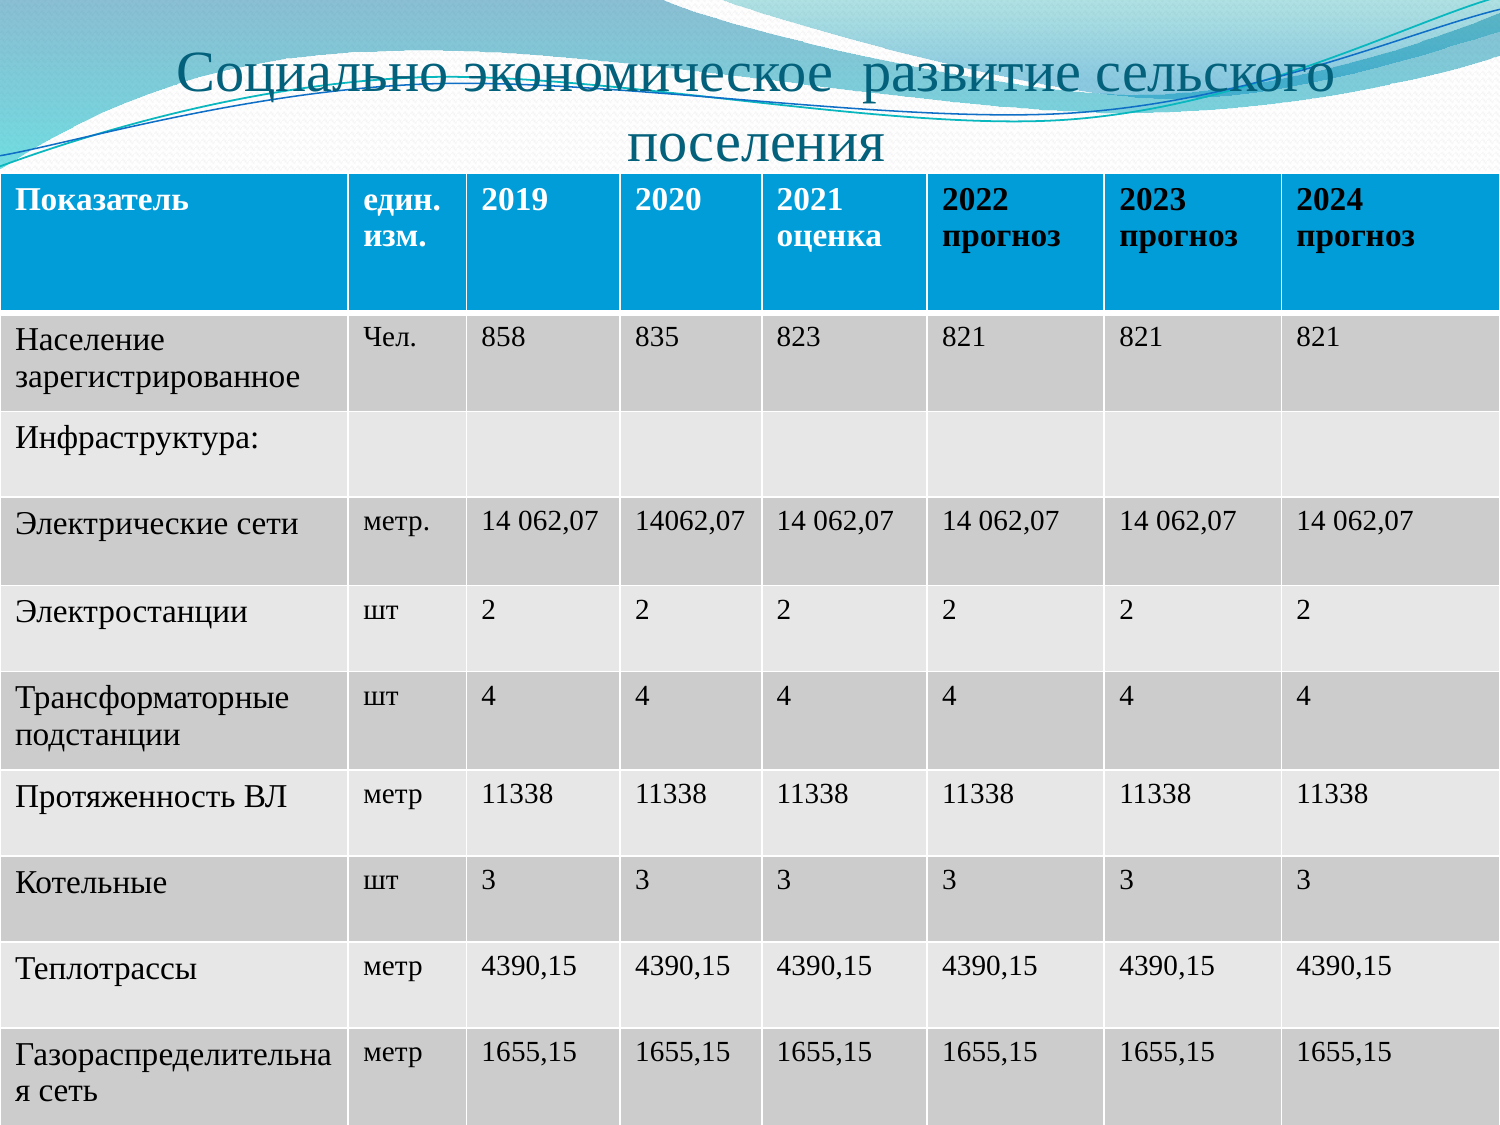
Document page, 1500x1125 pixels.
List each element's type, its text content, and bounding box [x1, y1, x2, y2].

table_cell шт [349, 857, 466, 941]
table_cell 3 [763, 857, 926, 941]
table_cell 858 [467, 316, 619, 411]
table_cell 2 [621, 586, 761, 671]
table_cell шт [349, 672, 466, 769]
table_cell 3 [1282, 857, 1499, 941]
table_cell 4 [928, 672, 1103, 769]
table_cell 11338 [763, 771, 926, 855]
table_header 2022 прогноз [928, 174, 1103, 310]
table_header 2023 прогноз [1105, 174, 1281, 310]
table_cell 11338 [467, 771, 619, 855]
table_cell 14 062,07 [928, 498, 1103, 585]
table_cell 1655,15 [928, 1029, 1103, 1125]
table_cell 2 [467, 586, 619, 671]
table_header един. изм. [349, 174, 466, 310]
table_cell 11338 [621, 771, 761, 855]
table_cell 11338 [1282, 771, 1499, 855]
table_cell Электростанции [1, 586, 347, 671]
table_cell 823 [763, 316, 926, 411]
table_cell [1105, 412, 1281, 496]
table_cell [467, 412, 619, 496]
table_header 2021 оценка [763, 174, 926, 310]
table_cell 4 [1282, 672, 1499, 769]
table_cell 4390,15 [928, 943, 1103, 1027]
table_cell 835 [621, 316, 761, 411]
table_cell 11338 [1105, 771, 1281, 855]
table_header 2020 [621, 174, 761, 310]
table_cell Инфраструктура: [1, 412, 347, 496]
table_cell Трансформаторные подстанции [1, 672, 347, 769]
table_cell 1655,15 [1282, 1029, 1499, 1125]
table_cell Электрические сети [1, 498, 347, 585]
table_header 2019 [467, 174, 619, 310]
table_cell 2 [928, 586, 1103, 671]
table_cell 4390,15 [467, 943, 619, 1027]
table_cell [1282, 412, 1499, 496]
table_cell [928, 412, 1103, 496]
table_cell Население зарегистрированное [1, 316, 347, 411]
table_cell метр [349, 771, 466, 855]
table_cell Чел. [349, 316, 466, 411]
table_header 2024 прогноз [1282, 174, 1499, 310]
table_cell 14062,07 [621, 498, 761, 585]
table_cell 3 [467, 857, 619, 941]
table_cell метр [349, 943, 466, 1027]
table_cell 4390,15 [763, 943, 926, 1027]
table_header Показатель [1, 174, 347, 310]
title Социально экономическое развитие сельского поселения [75, 30, 1438, 172]
table_cell 3 [928, 857, 1103, 941]
table_cell 1655,15 [467, 1029, 619, 1125]
table_cell метр. [349, 498, 466, 585]
table_cell [763, 412, 926, 496]
table_cell 4 [1105, 672, 1281, 769]
table_cell шт [349, 586, 466, 671]
table_cell 821 [928, 316, 1103, 411]
table_cell 4390,15 [621, 943, 761, 1027]
table_cell метр [349, 1029, 466, 1125]
table_cell 821 [1282, 316, 1499, 411]
table_cell 3 [621, 857, 761, 941]
table_cell 4 [621, 672, 761, 769]
table_cell Теплотрассы [1, 943, 347, 1027]
table_cell Протяженность ВЛ [1, 771, 347, 855]
table_cell [621, 412, 761, 496]
table_cell [349, 412, 466, 496]
table_cell 2 [763, 586, 926, 671]
table_cell 14 062,07 [1105, 498, 1281, 585]
table_cell 14 062,07 [1282, 498, 1499, 585]
table_cell 4390,15 [1282, 943, 1499, 1027]
table_cell 14 062,07 [467, 498, 619, 585]
table_cell 4 [763, 672, 926, 769]
table_cell Котельные [1, 857, 347, 941]
table_cell 2 [1105, 586, 1281, 671]
table_cell 1655,15 [1105, 1029, 1281, 1125]
table_cell 4 [467, 672, 619, 769]
table_cell Газораспределительная сеть [1, 1029, 347, 1125]
table_cell 11338 [928, 771, 1103, 855]
table_cell 14 062,07 [763, 498, 926, 585]
table_cell 1655,15 [763, 1029, 926, 1125]
table_cell 821 [1105, 316, 1281, 411]
table_cell 1655,15 [621, 1029, 761, 1125]
table_cell 3 [1105, 857, 1281, 941]
table_cell 4390,15 [1105, 943, 1281, 1027]
table_cell 2 [1282, 586, 1499, 671]
